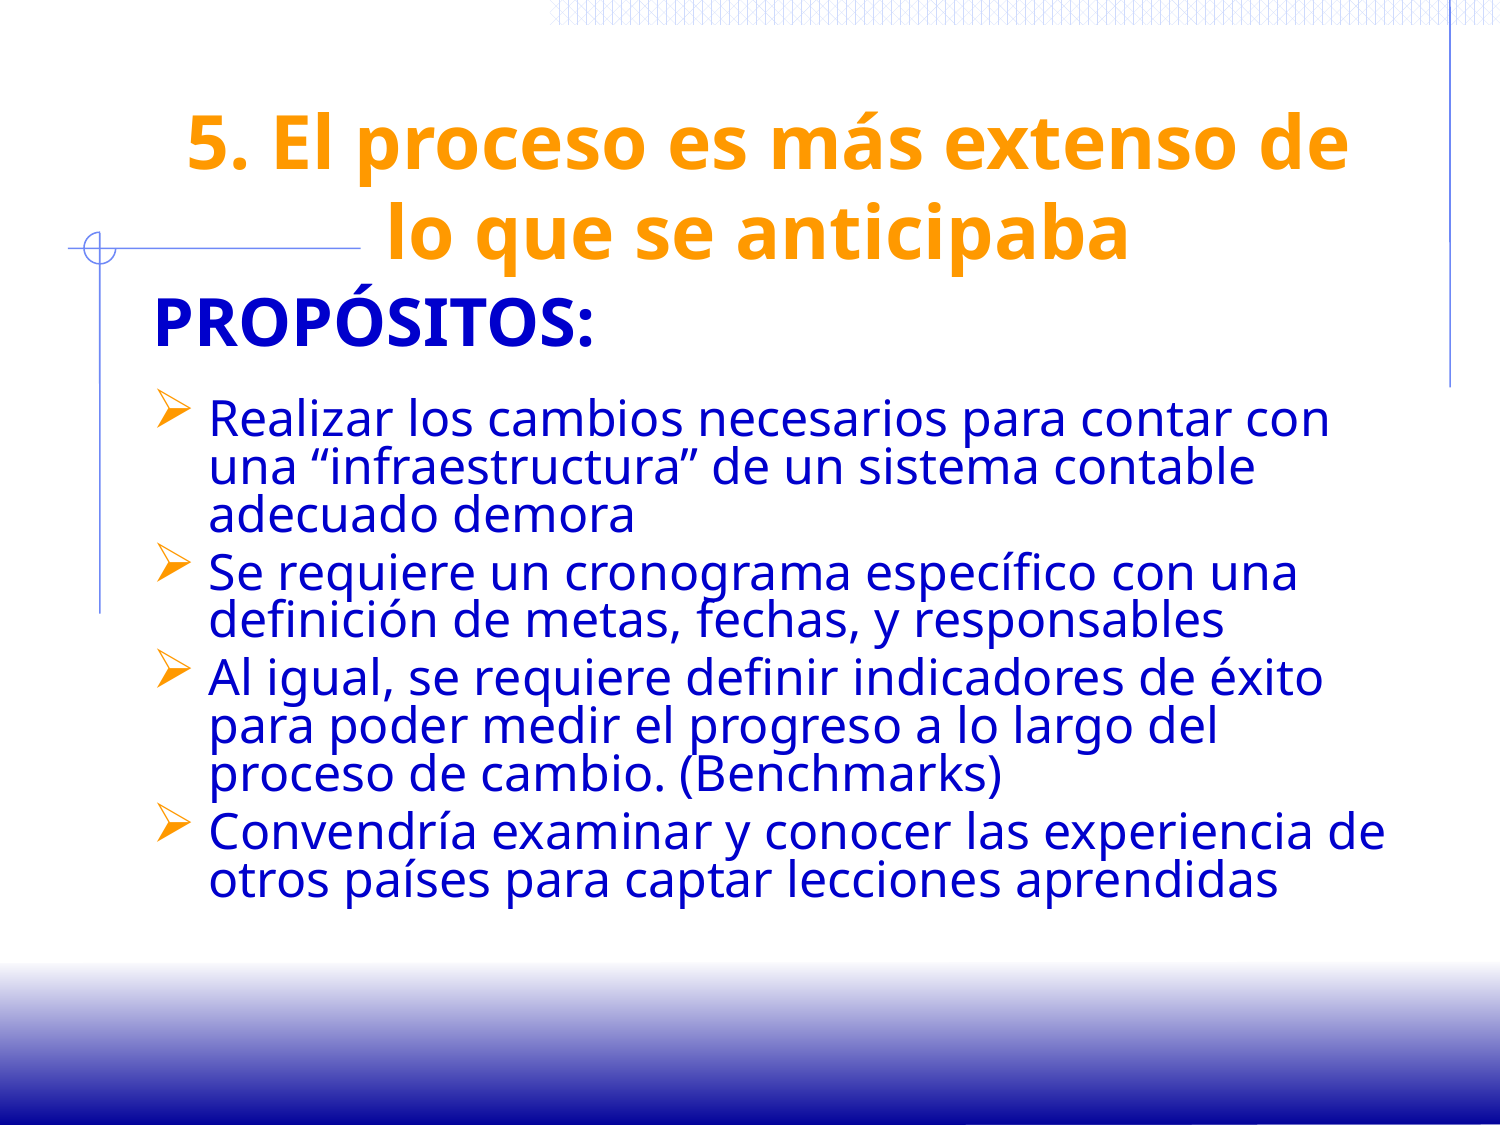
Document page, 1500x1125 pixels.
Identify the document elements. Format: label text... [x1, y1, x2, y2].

text_box [0, 961, 1500, 1125]
text_box 5. El proceso es más extenso de lo que se anticipaba [150, 87, 1388, 283]
list PROPÓSITOS: Realizar los cambios necesarios para contar con una “infraestructura” de un sistema contable adecuado demora Se requiere un cronograma específico con una definición de metas, fechas, y responsables Al igual, se requiere definir indicadores de éxito para poder medir el progreso a lo largo del proceso de cambio. (Benchmarks) Convendría examinar y conocer las experiencia de otros países para captar lecciones aprendidas [137, 287, 1426, 962]
